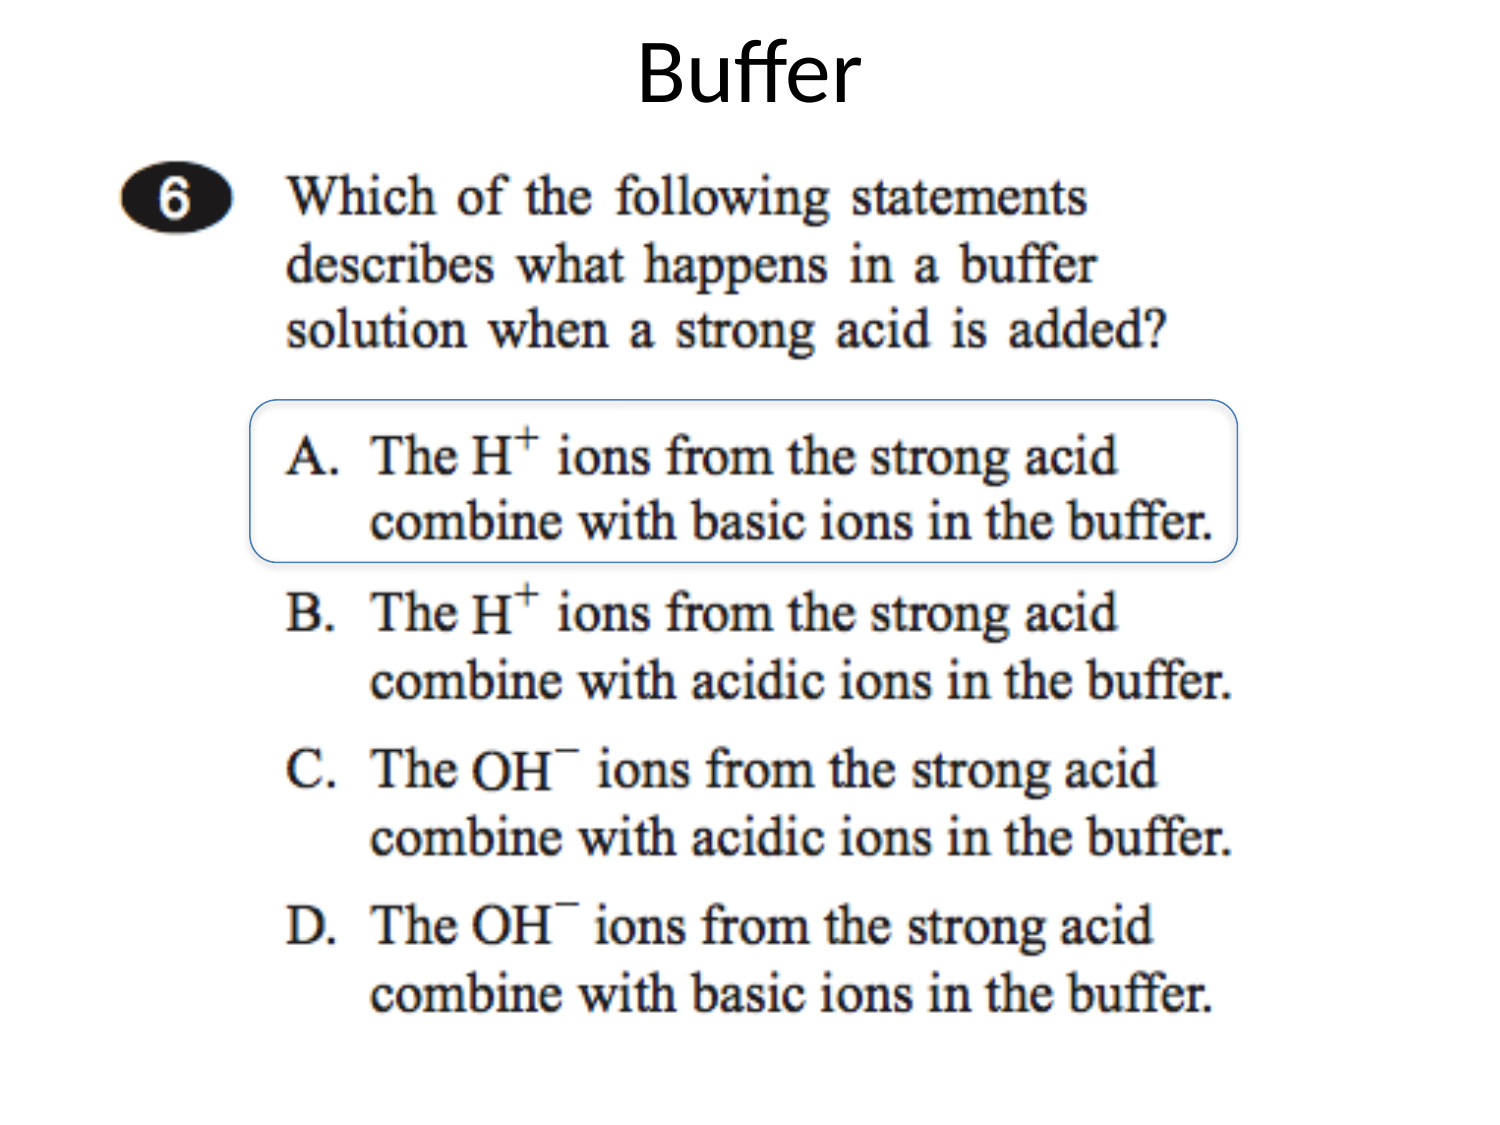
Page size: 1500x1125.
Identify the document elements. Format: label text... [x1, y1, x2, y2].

title Buffer [75, 0, 1425, 123]
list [0, 124, 1500, 1063]
